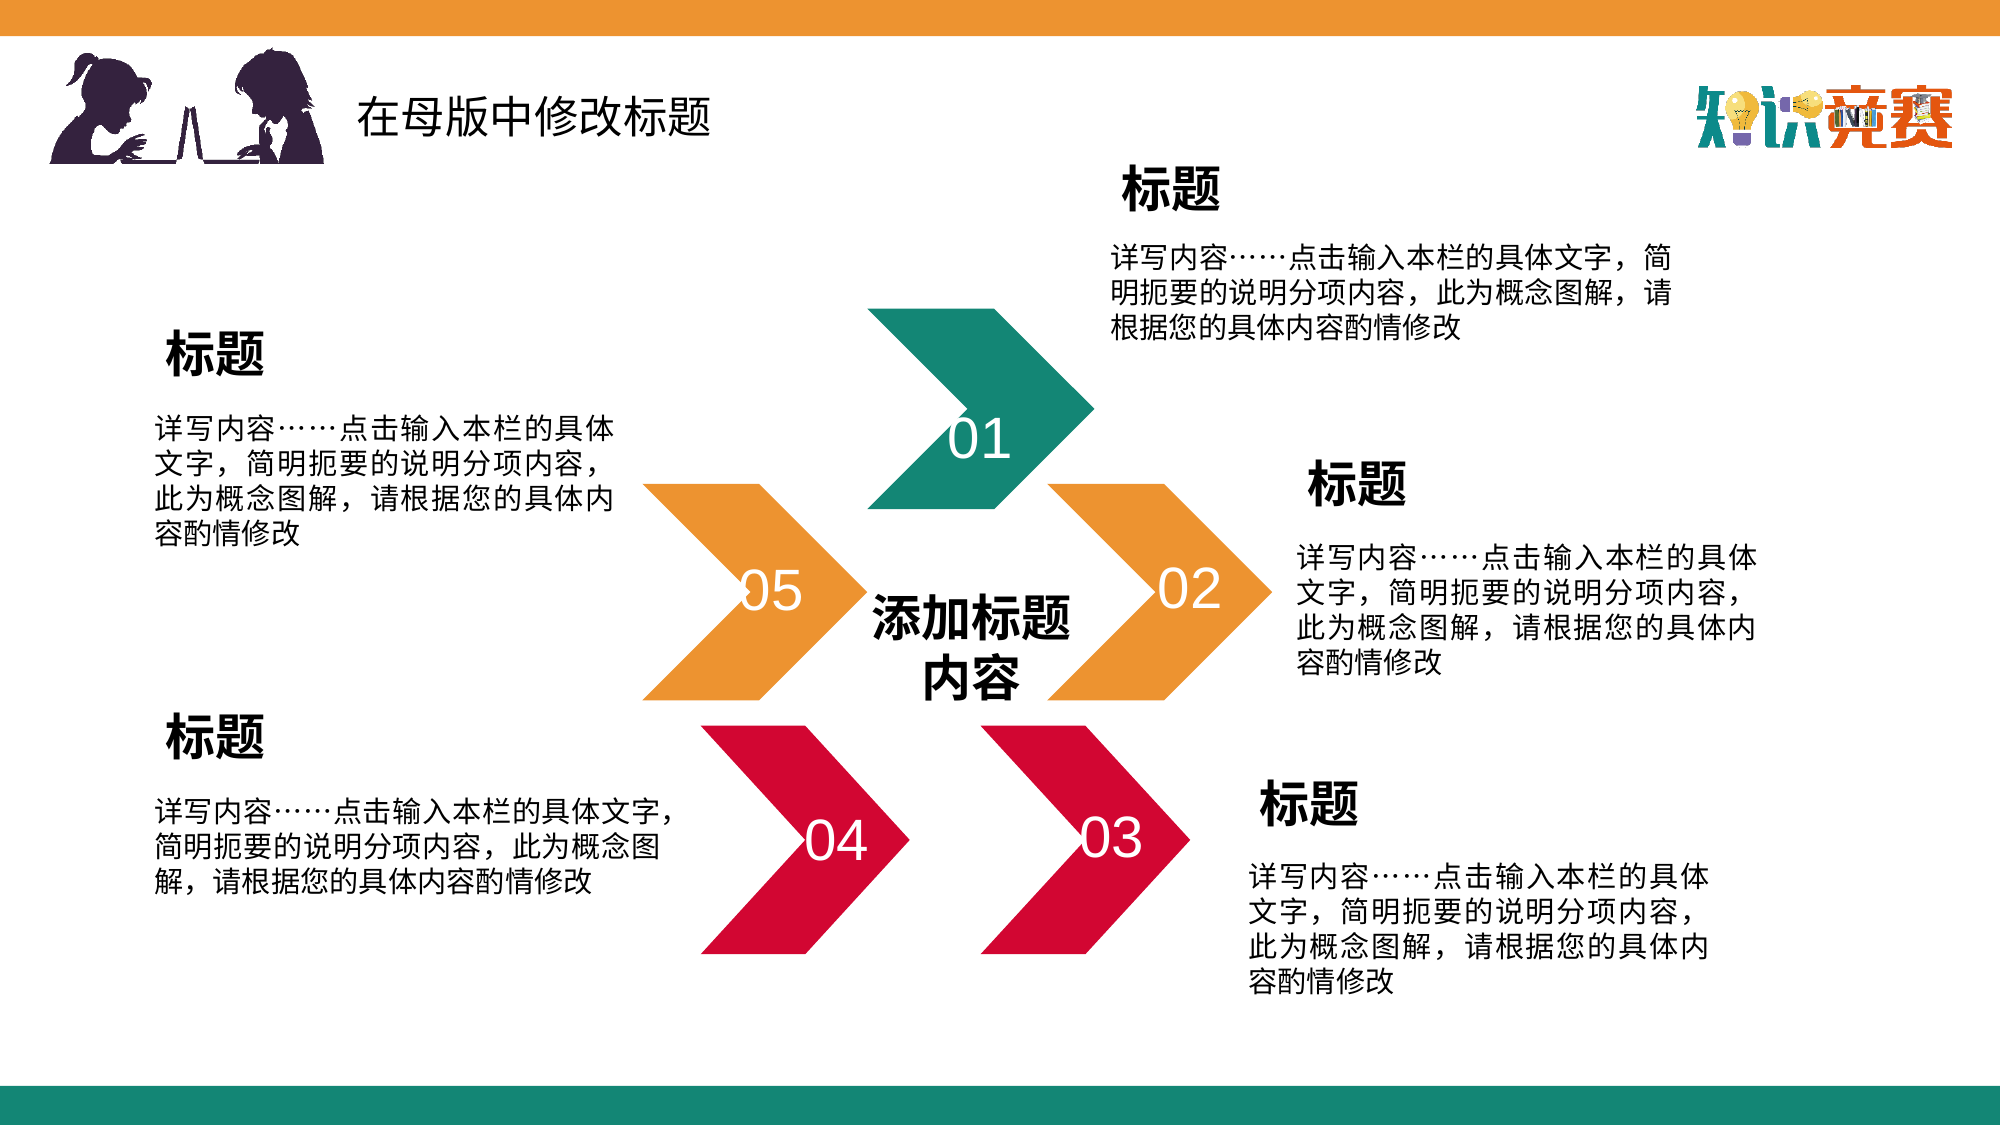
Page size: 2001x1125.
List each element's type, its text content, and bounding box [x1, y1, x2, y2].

text_box [642, 483, 863, 701]
text_box 详写内容……点击输入本栏的具体文字，简明扼要的说明分项内容，此为概念图解，请根据您的具体内容酌情修改 [154, 792, 662, 898]
text_box 02 [1151, 550, 1230, 621]
text_box 标题 [165, 705, 429, 766]
text_box [867, 308, 1095, 510]
text_box 标题 [1259, 772, 1536, 833]
text_box 标题 [1121, 157, 1398, 218]
text_box 01 [941, 400, 1020, 471]
text_box 03 [1072, 799, 1151, 870]
text_box 详写内容……点击输入本栏的具体文字，简明扼要的说明分项内容，此为概念图解，请根据您的具体内容酌情修改 [1110, 239, 1673, 345]
text_box 详写内容……点击输入本栏的具体文字，简明扼要的说明分项内容，此为概念图解，请根据您的具体内容酌情修改 [154, 410, 616, 551]
text_box [700, 803, 910, 955]
picture [49, 47, 324, 164]
text_box 详写内容……点击输入本栏的具体文字，简明扼要的说明分项内容，此为概念图解，请根据您的具体内容酌情修改 [1248, 858, 1710, 999]
text_box 添加标题内容 [863, 586, 1080, 707]
text_box 04 [797, 802, 876, 873]
text_box 标题 [1307, 452, 1584, 513]
text_box [700, 725, 876, 831]
picture [1696, 85, 1952, 148]
text_box [1047, 483, 1273, 701]
text_box [980, 725, 1191, 955]
text_box 标题 [165, 322, 402, 383]
text_box 详写内容……点击输入本栏的具体文字，简明扼要的说明分项内容，此为概念图解，请根据您的具体内容酌情修改 [1296, 539, 1758, 680]
text_box 05 [732, 552, 811, 623]
